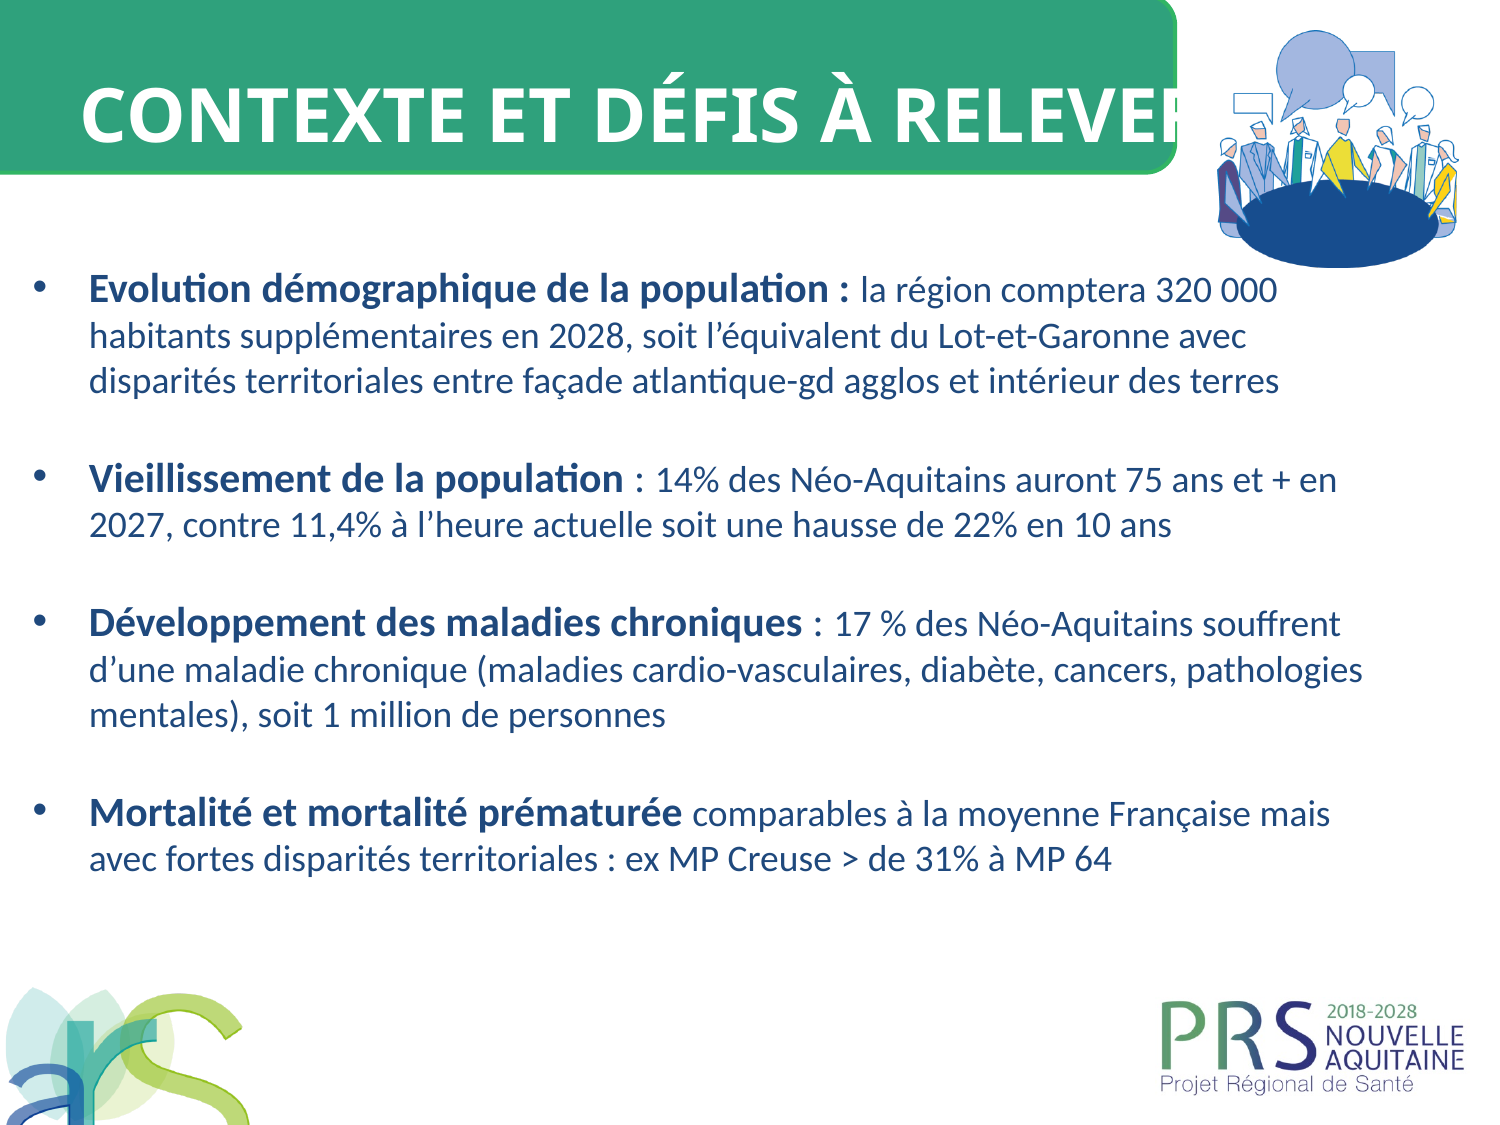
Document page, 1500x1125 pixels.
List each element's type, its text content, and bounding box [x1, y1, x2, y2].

picture [1155, 997, 1470, 1096]
text_box [0, 0, 1177, 175]
picture [5, 987, 250, 1125]
list Evolution démographique de la population : la région comptera 320 000 habitants supplémentaires en 2028, soit l’équivalent du Lot-et-Garonne avec disparités territoriales entre façade atlantique-gd agglos et intérieur des terres Vieillissement de la population : 14% des Néo-Aquitains auront 75 ans et + en 2027, contre 11,4% à l’heure actuelle soit une hausse de 22% en 10 ans Développement des maladies chroniques : 17 % des Néo-Aquitains souffrent d’une maladie chronique (maladies cardio-vasculaires, diabète, cancers, pathologies mentales), soit 1 million de personnes Mortalité et mortalité prématurée comparables à la moyenne Française mais avec fortes disparités territoriales : ex MP Creuse > de 31% à MP 64 [17, 219, 1400, 1071]
text_box Contexte et défis à relever [64, 19, 1415, 207]
picture [1217, 30, 1459, 268]
